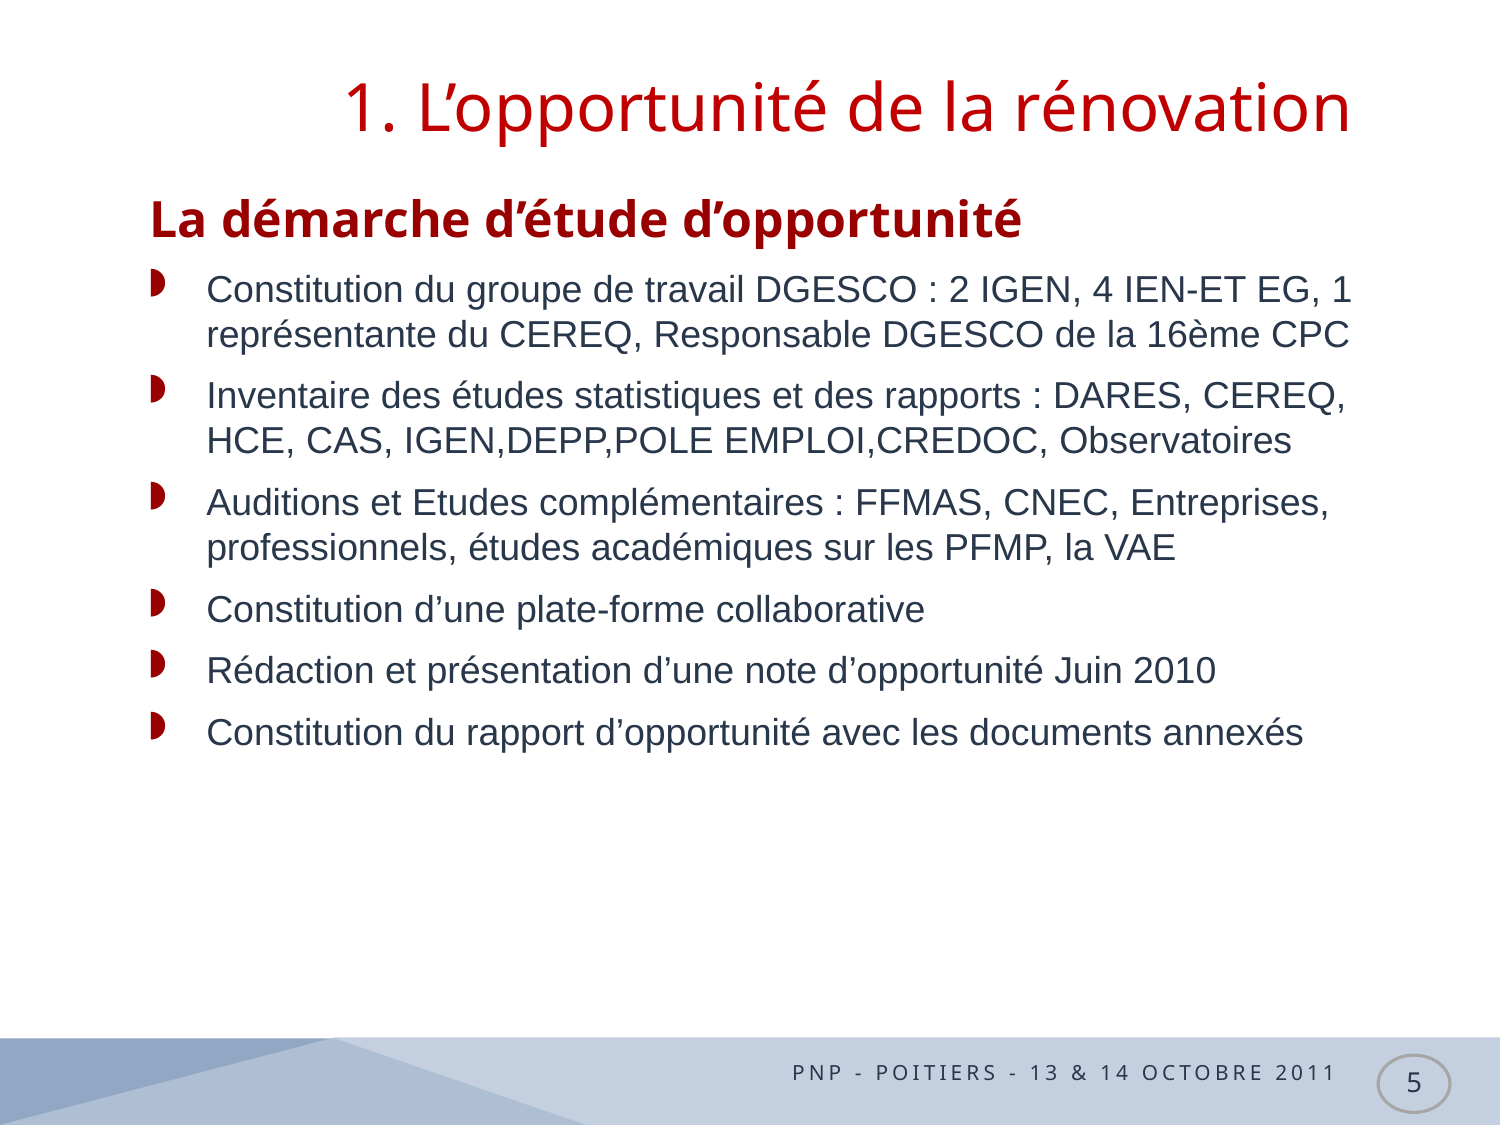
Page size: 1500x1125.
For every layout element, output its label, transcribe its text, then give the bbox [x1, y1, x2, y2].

list La démarche d’étude d’opportunité Constitution du groupe de travail DGESCO : 2 IGEN, 4 IEN-ET EG, 1 représentante du CEREQ, Responsable DGESCO de la 16ème CPC Inventaire des études statistiques et des rapports : DARES, CEREQ, HCE, CAS, IGEN,DEPP,POLE EMPLOI,CREDOC, Observatoires Auditions et Etudes complémentaires : FFMAS, CNEC, Entreprises, professionnels, études académiques sur les PFMP, la VAE Constitution d’une plate-forme collaborative Rédaction et présentation d’une note d’opportunité Juin 2010 Constitution du rapport d’opportunité avec les documents annexés [134, 180, 1369, 976]
title 1. L’opportunité de la rénovation [134, 59, 1369, 151]
text_box PNP - Poitiers - 13 & 14 octobre 2011 [575, 1050, 1350, 1096]
text_box 5 [1378, 1055, 1450, 1113]
